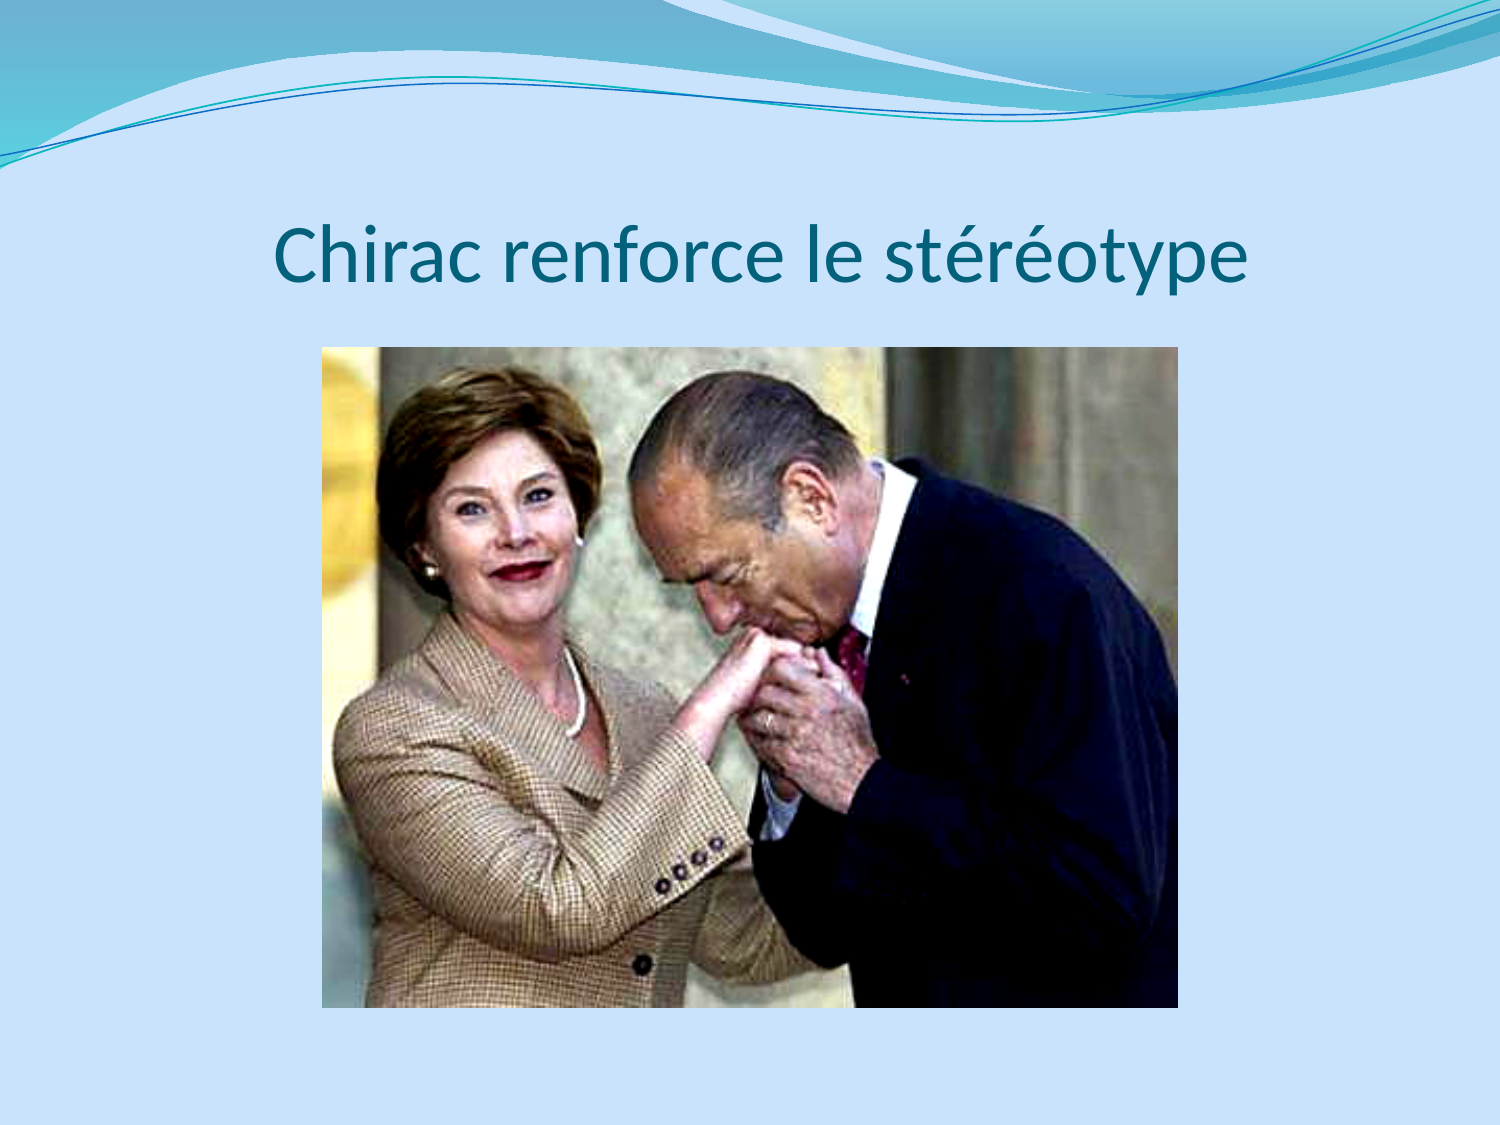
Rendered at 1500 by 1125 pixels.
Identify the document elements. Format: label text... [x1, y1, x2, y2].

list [322, 346, 1178, 1008]
title Chirac renforce le stéréotype [74, 115, 1426, 304]
